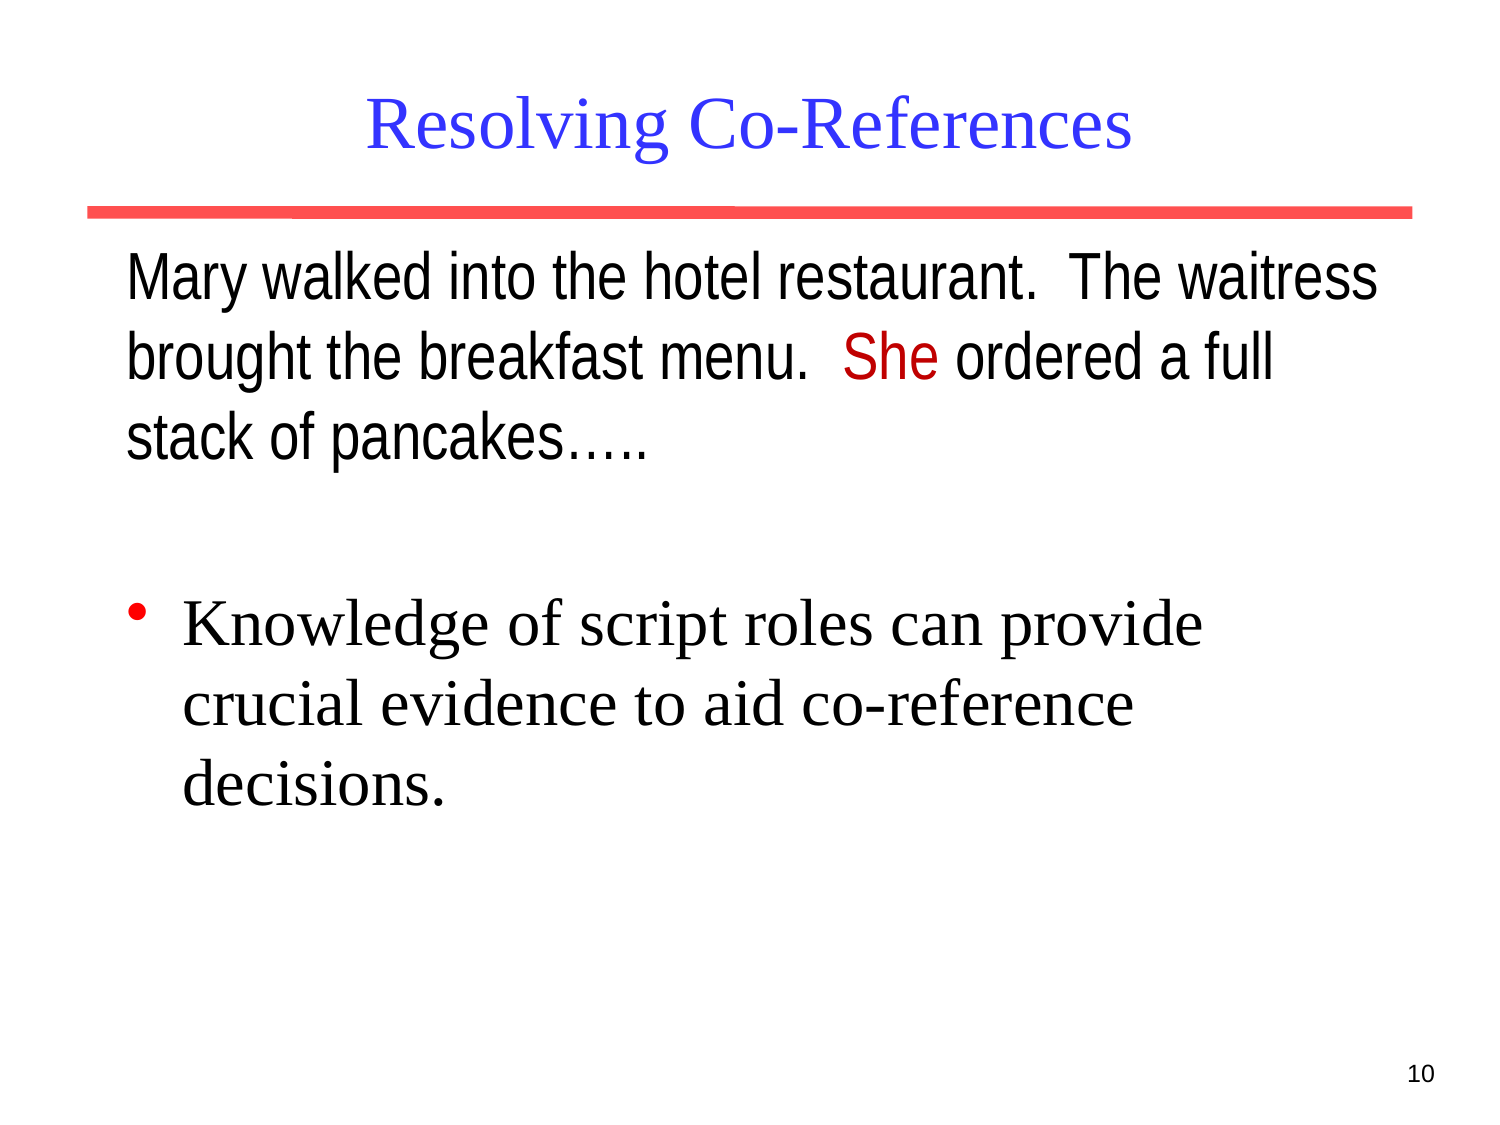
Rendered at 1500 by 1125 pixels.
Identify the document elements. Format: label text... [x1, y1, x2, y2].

title Resolving Co-References [112, 37, 1388, 201]
list Mary walked into the hotel restaurant. The waitress brought the breakfast menu. She ordered a full stack of pancakes….. Knowledge of script roles can provide crucial evidence to aid co-reference decisions. [110, 224, 1411, 995]
slide_number 10 [1137, 1049, 1451, 1125]
